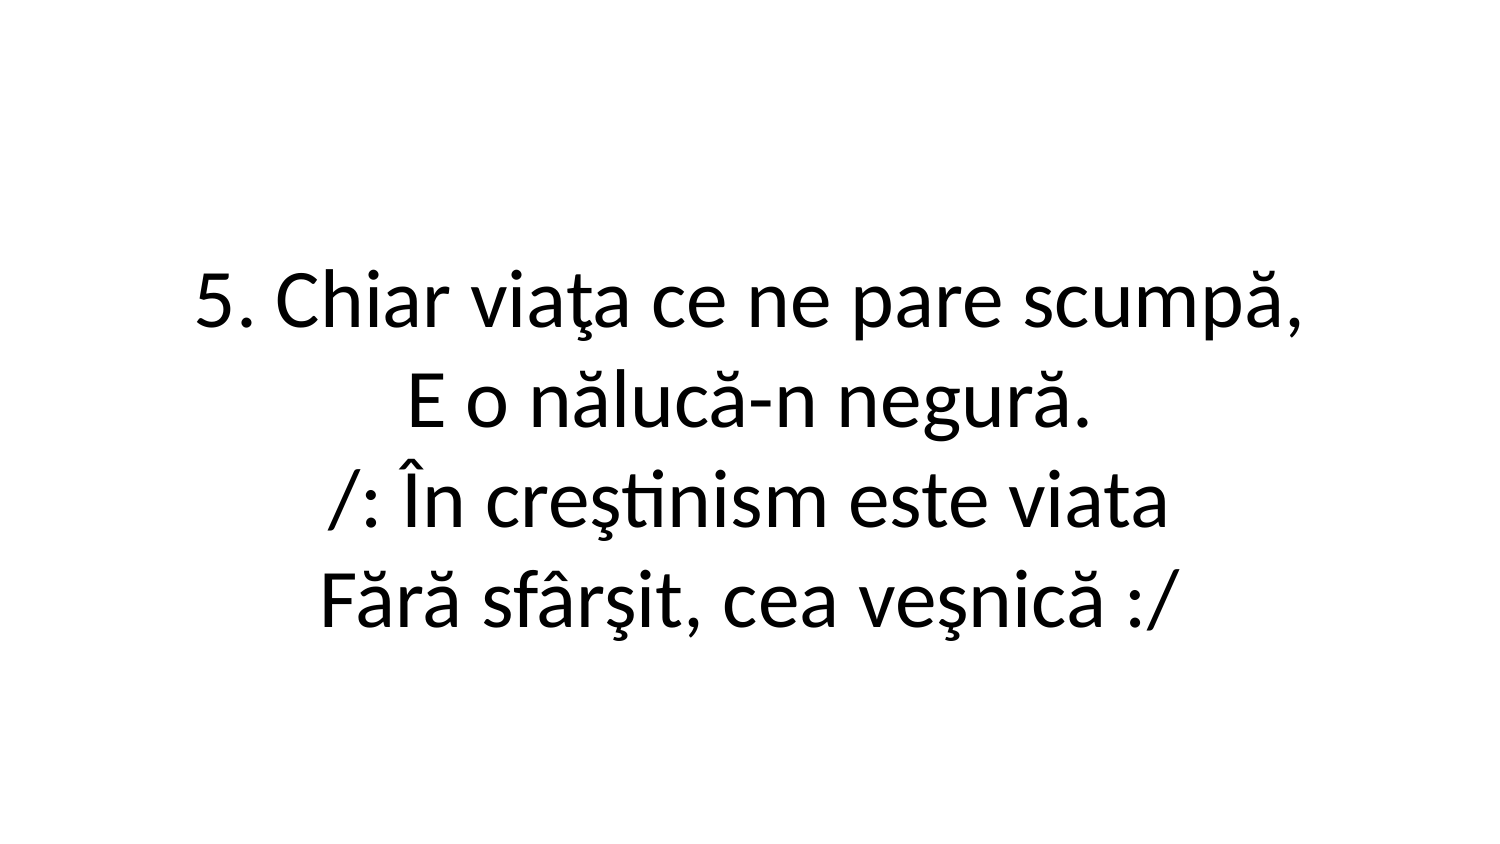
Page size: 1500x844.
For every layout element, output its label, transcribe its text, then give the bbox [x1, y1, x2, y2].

text_box 5. Chiar viaţa ce ne pare scumpă, E o nălucă-n negură. /: În creştinism este viata Fără sfârşit, cea veşnică :/ [179, 192, 1321, 652]
